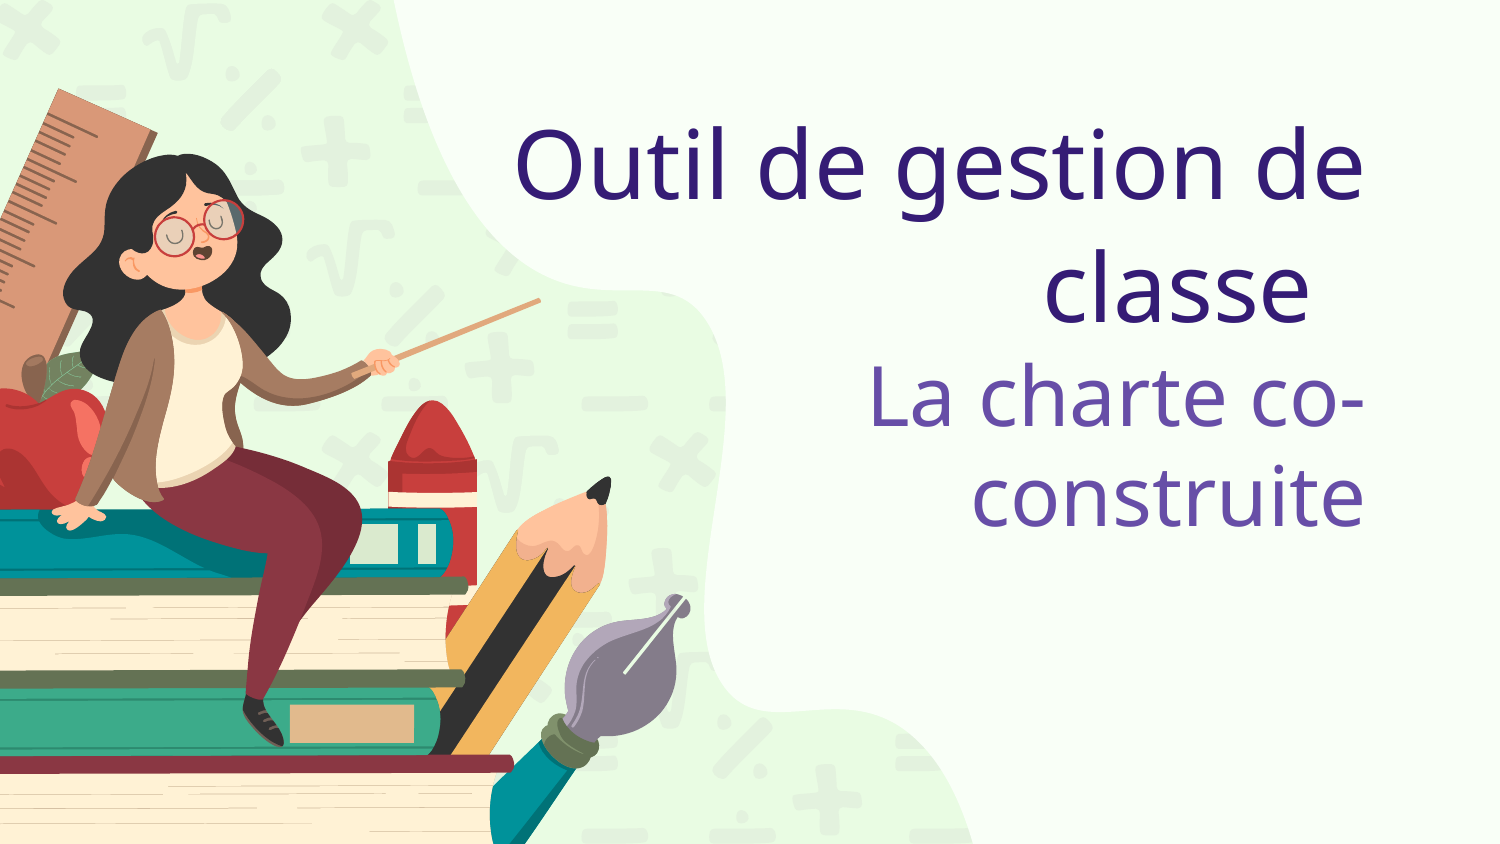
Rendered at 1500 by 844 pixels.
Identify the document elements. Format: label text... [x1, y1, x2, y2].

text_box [0, 88, 692, 844]
title Outil de gestion de classe La charte co-construite [693, 88, 1382, 488]
